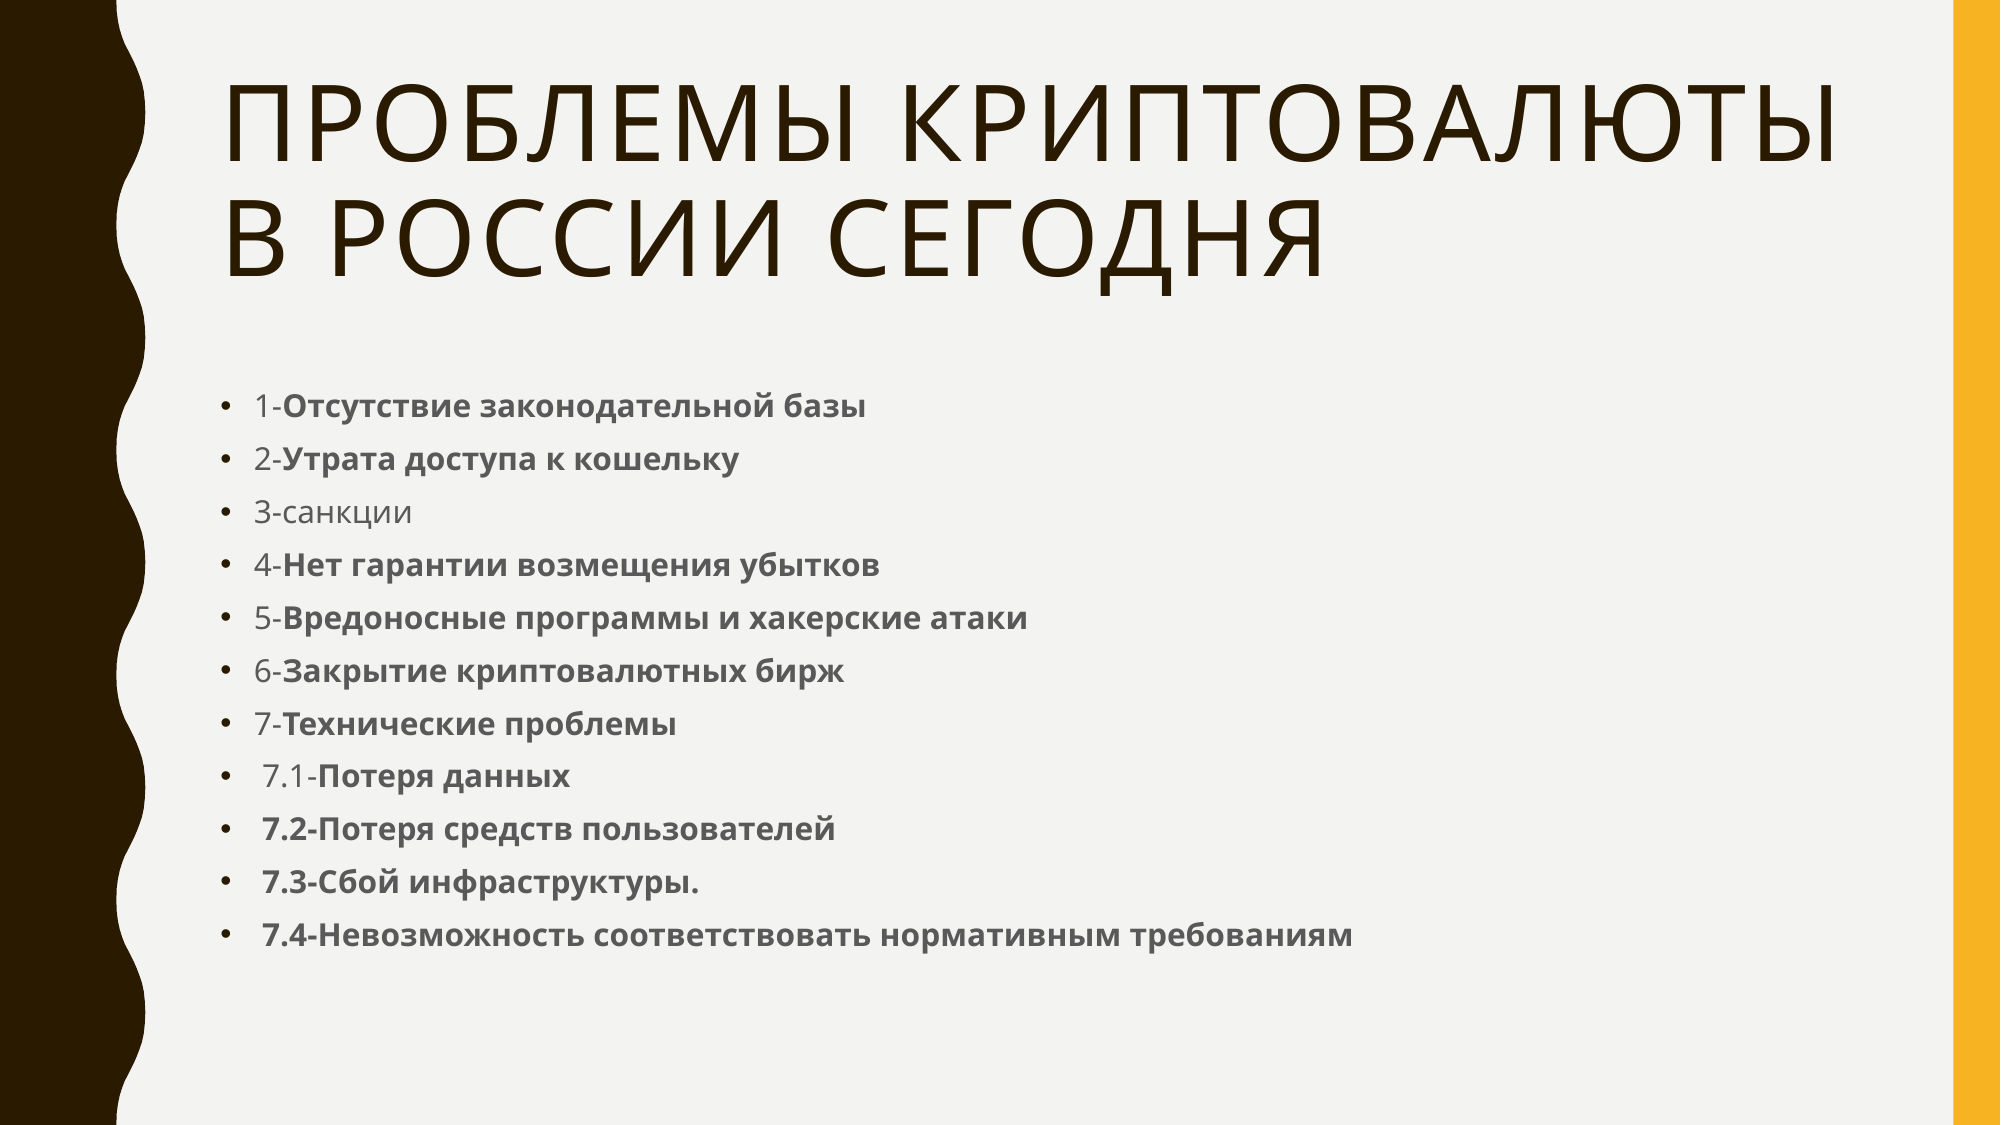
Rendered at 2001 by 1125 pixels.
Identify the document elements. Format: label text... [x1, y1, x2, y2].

list 1-Отсутствие законодательной базы 2-Утрата доступа к кошельку 3-санкции 4-Нет гарантии возмещения убытков 5-Вредоносные программы и хакерские атаки 6-Закрытие криптовалютных бирж 7-Технические проблемы 7.1-Потеря данных 7.2-Потеря средств пользователей 7.3-Сбой инфраструктуры. 7.4-Невозможность соответствовать нормативным требованиям [205, 375, 1875, 965]
title Проблемы криптовалюты в россии сегодня [205, 62, 1875, 308]
